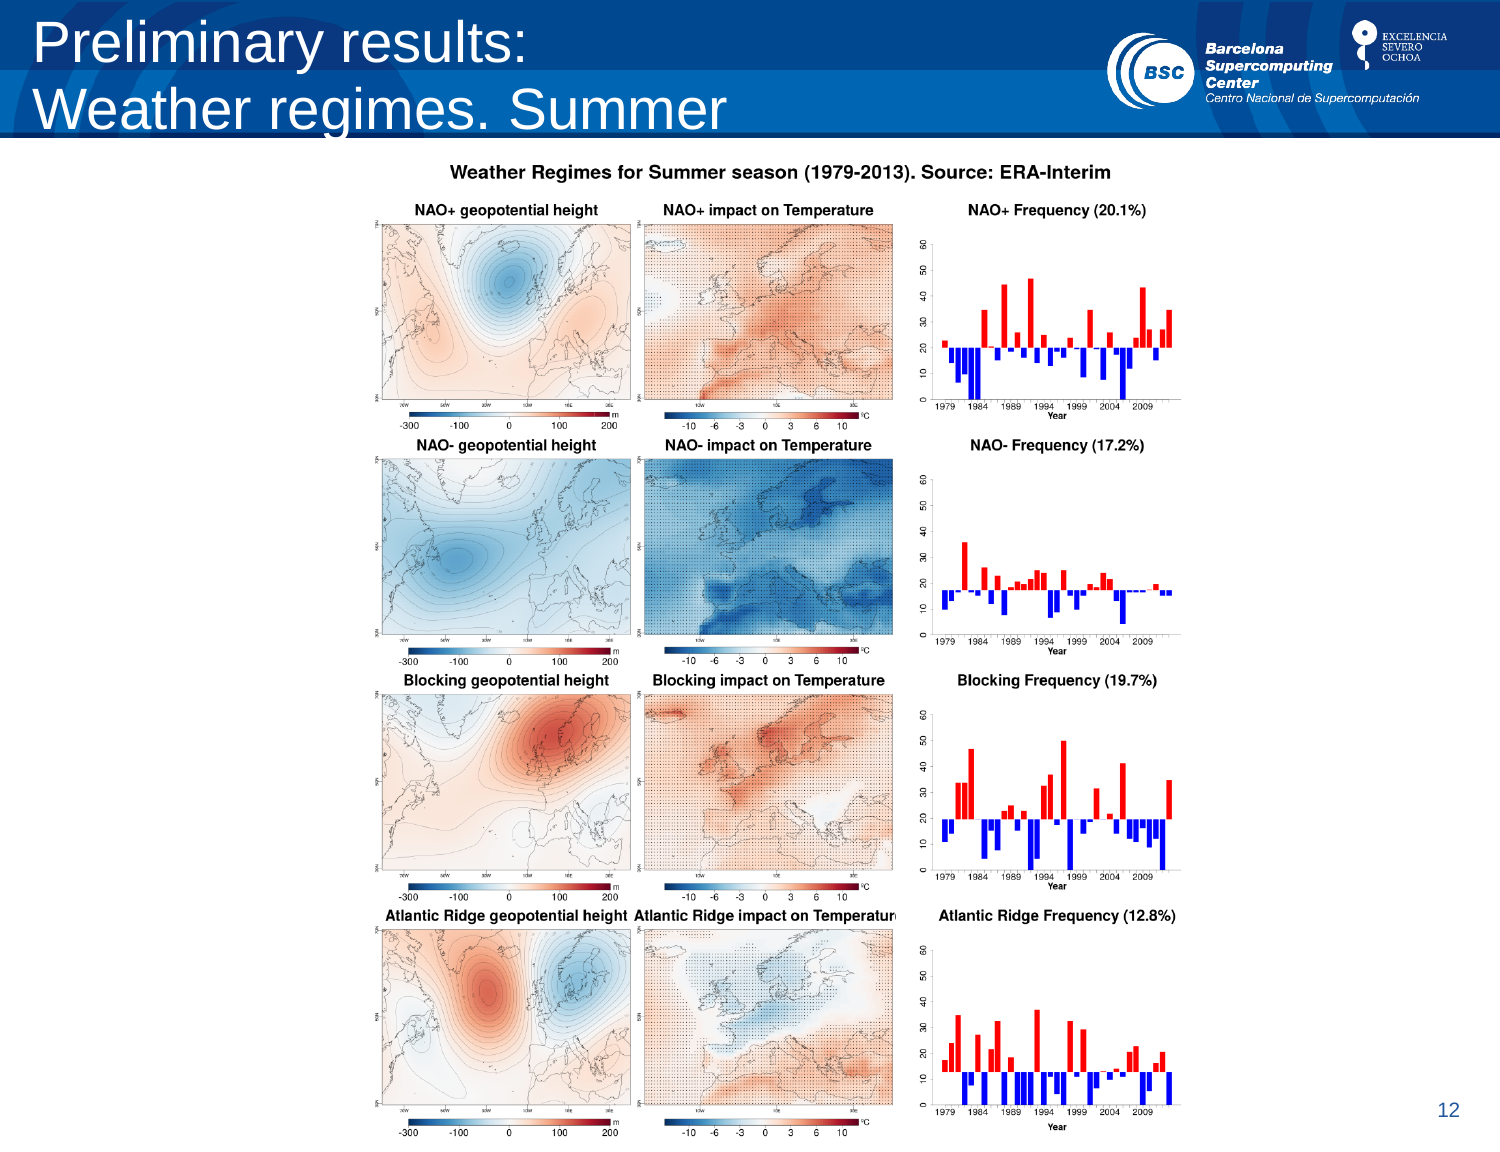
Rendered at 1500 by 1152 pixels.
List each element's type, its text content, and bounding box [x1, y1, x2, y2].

picture [0, 0, 1500, 138]
picture [371, 150, 1184, 1152]
title Preliminary results: Weather regimes. Summer [17, 0, 1093, 115]
